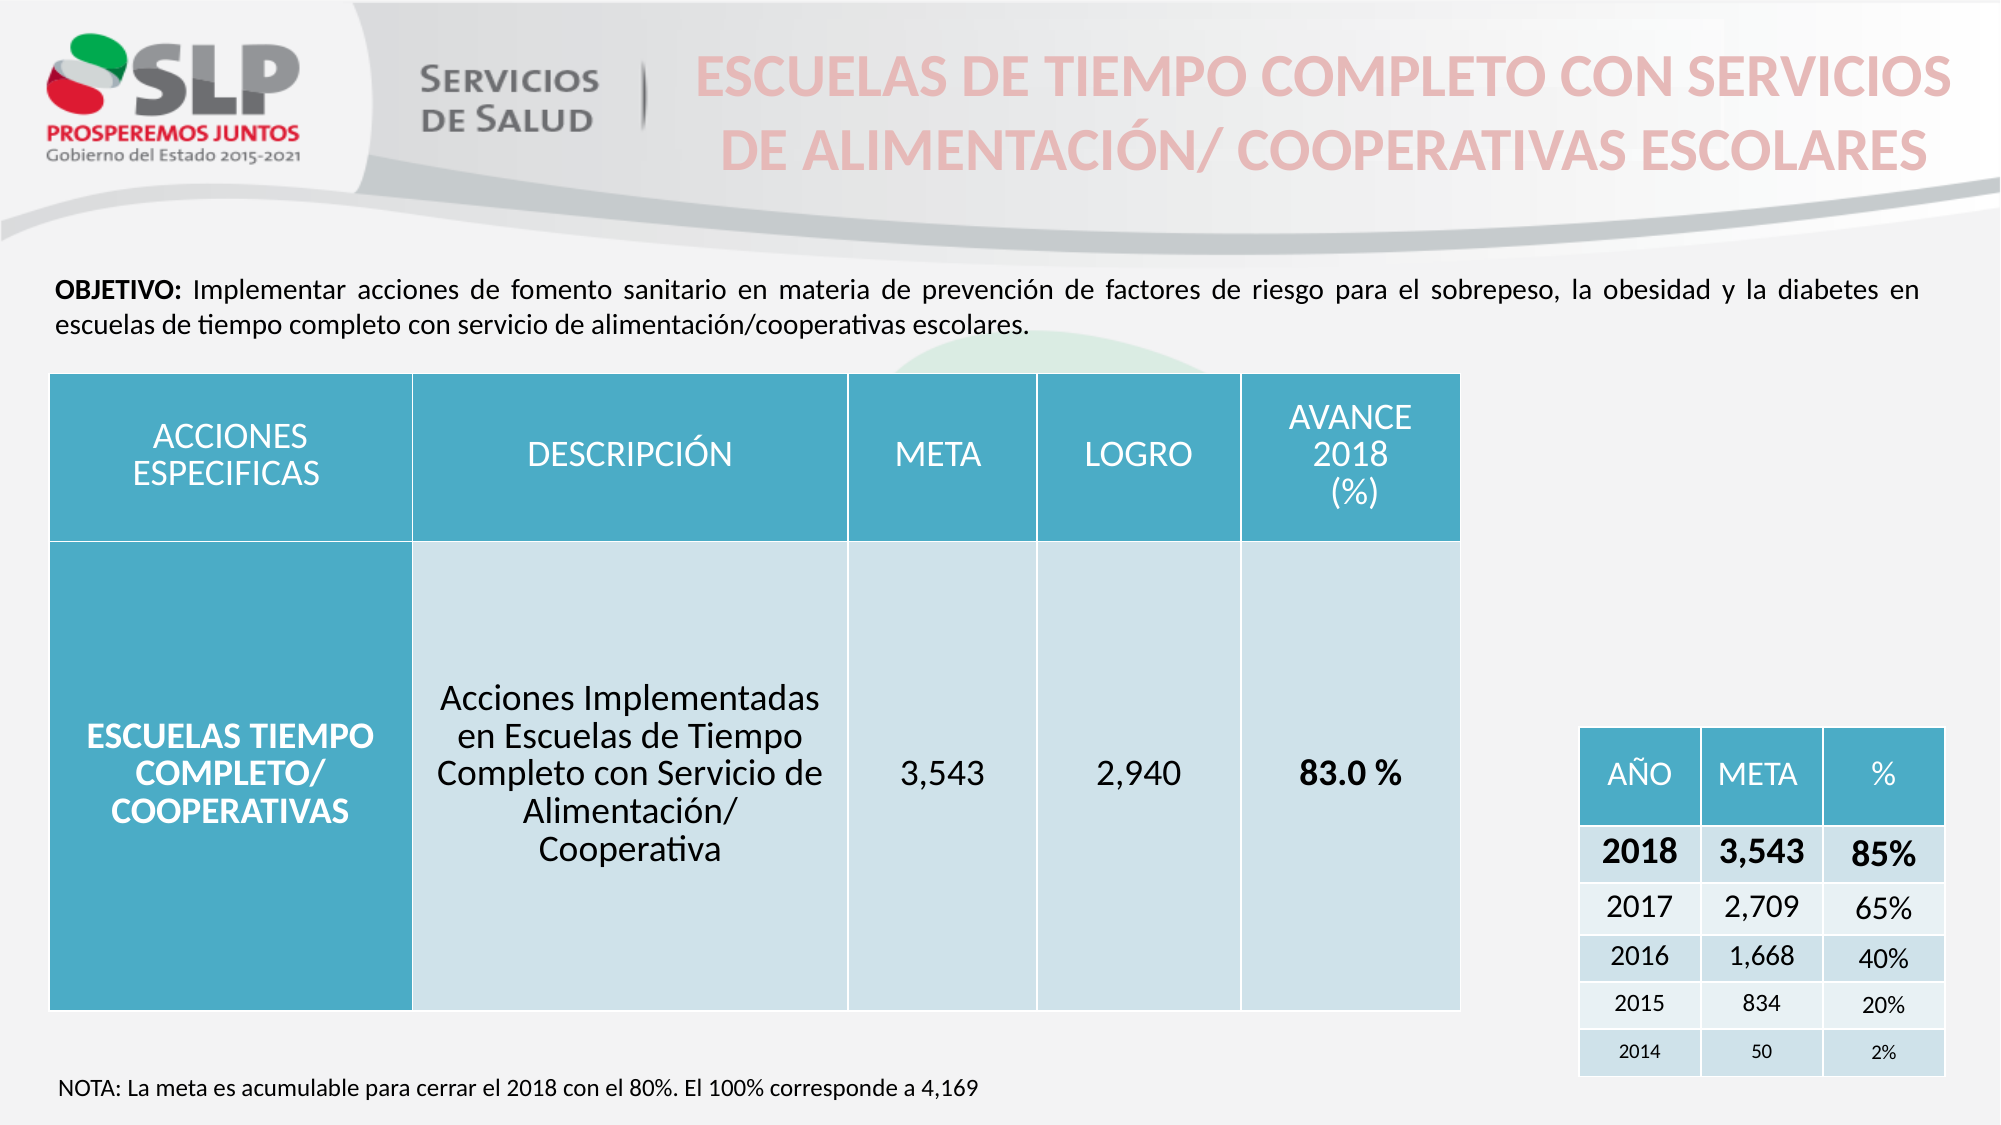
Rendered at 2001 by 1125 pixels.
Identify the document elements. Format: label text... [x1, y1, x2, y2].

table_cell 40% [1824, 936, 1944, 981]
table_header DESCRIPCIÓN [413, 374, 847, 541]
table_cell 3,543 [849, 542, 1036, 1010]
table_cell Acciones Implementadas en Escuelas de Tiempo Completo con Servicio de Alimentación/ Cooperativa [413, 542, 847, 1010]
table_cell 2015 [1580, 983, 1700, 1028]
table_header LOGRO [1038, 374, 1240, 541]
table_cell 2,940 [1038, 542, 1240, 1010]
table_cell 83.0 % [1242, 542, 1460, 1010]
table_cell 834 [1702, 983, 1822, 1028]
list OBJETIVO: Implementar acciones de fomento sanitario en materia de prevención de factores de riesgo para el sobrepeso, la obesidad y la diabetes en escuelas de tiempo completo con servicio de alimentación/cooperativas escolares. [43, 264, 1934, 352]
table_cell 2018 [1580, 827, 1700, 882]
table_header % [1824, 728, 1944, 825]
picture [0, 0, 2001, 1125]
table_cell 1,668 [1702, 936, 1822, 981]
table_header META [849, 374, 1036, 541]
table_cell 2,709 [1702, 884, 1822, 934]
table_header AÑO [1580, 728, 1700, 825]
table_cell 2014 [1580, 1030, 1700, 1076]
table_header META [1702, 728, 1822, 825]
table_cell 2017 [1580, 884, 1700, 934]
table_cell 65% [1824, 884, 1944, 934]
text_box ESCUELAS DE TIEMPO COMPLETO CON SERVICIOS DE ALIMENTACIÓN/ COOPERATIVAS ESCOLARES [681, 19, 1969, 199]
table_cell 85% [1824, 827, 1944, 882]
table_cell 3,543 [1702, 827, 1822, 882]
table_cell 2% [1824, 1030, 1944, 1076]
table_header AVANCE 2018 (%) [1242, 374, 1460, 541]
table_cell 50 [1702, 1030, 1822, 1076]
text_box NOTA: La meta es acumulable para cerrar el 2018 con el 80%. El 100% corresponde a 4,169 [43, 1063, 1182, 1108]
table_cell 2016 [1580, 936, 1700, 981]
table_cell ESCUELAS TIEMPO COMPLETO/ COOPERATIVAS [50, 542, 412, 1010]
table_header ACCIONES ESPECIFICAS [50, 374, 412, 541]
table_cell 20% [1824, 983, 1944, 1028]
